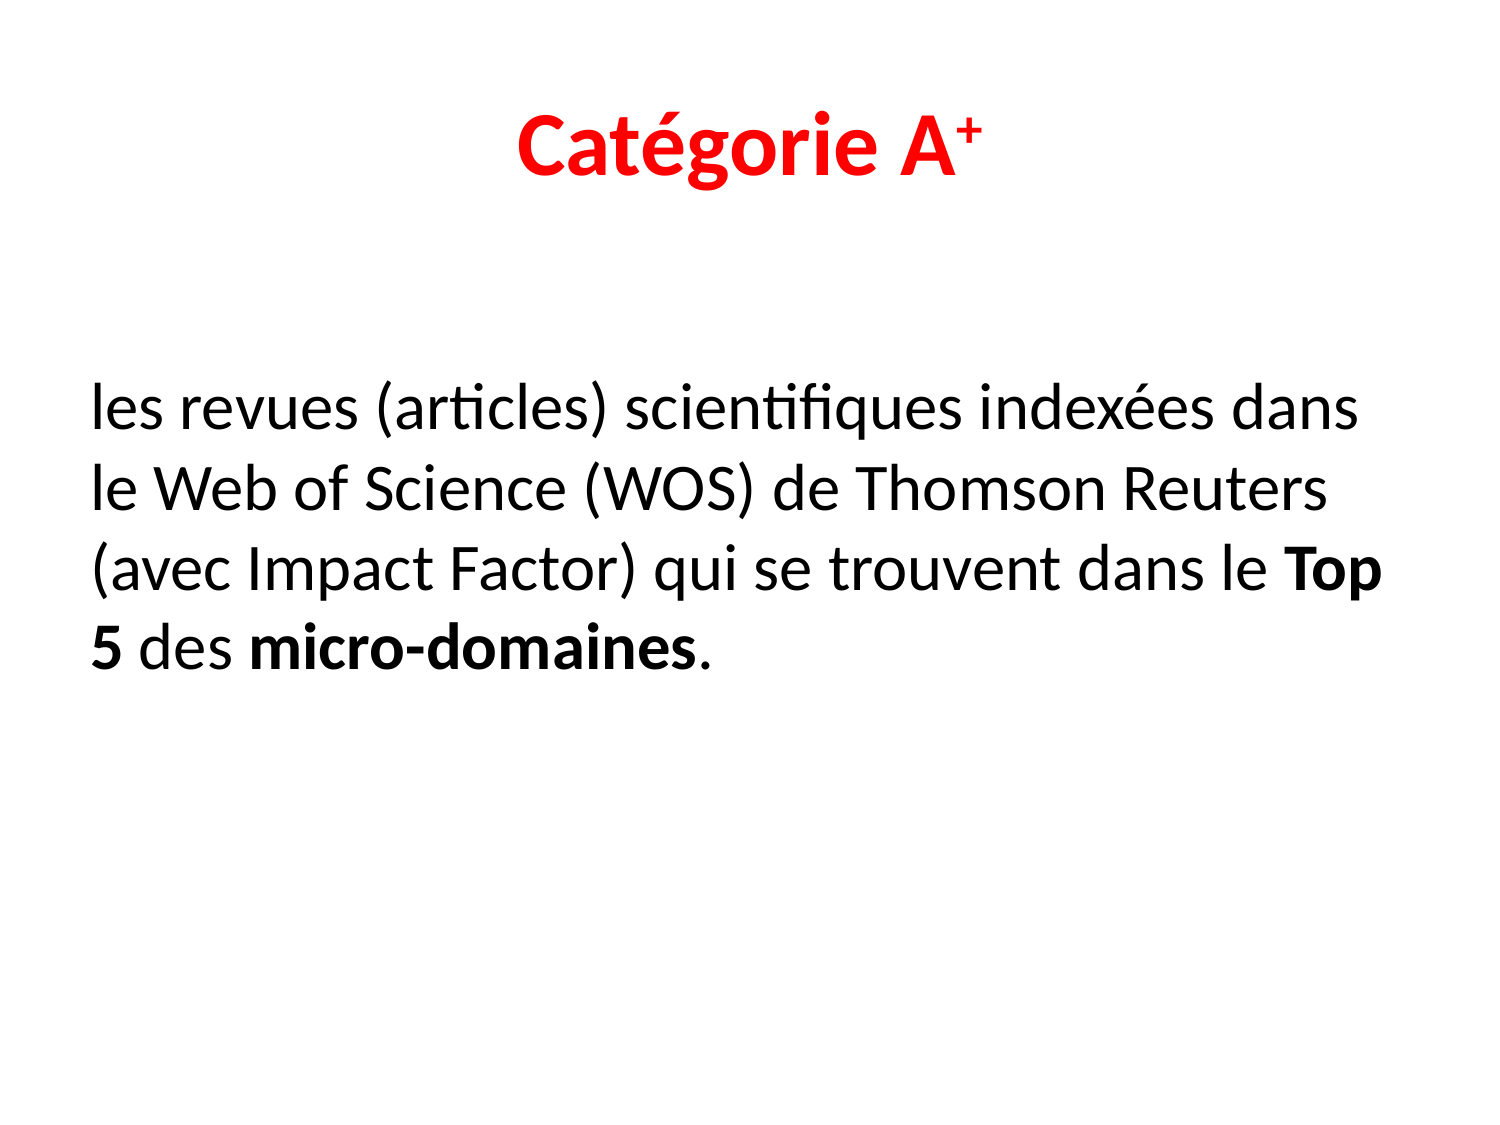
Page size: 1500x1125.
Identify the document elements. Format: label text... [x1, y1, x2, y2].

title Catégorie A+ [75, 45, 1425, 233]
list les revues (articles) scientifiques indexées dans le Web of Science (WOS) de Thomson Reuters (avec Impact Factor) qui se trouvent dans le Top 5 des micro-domaines. [75, 262, 1425, 1005]
